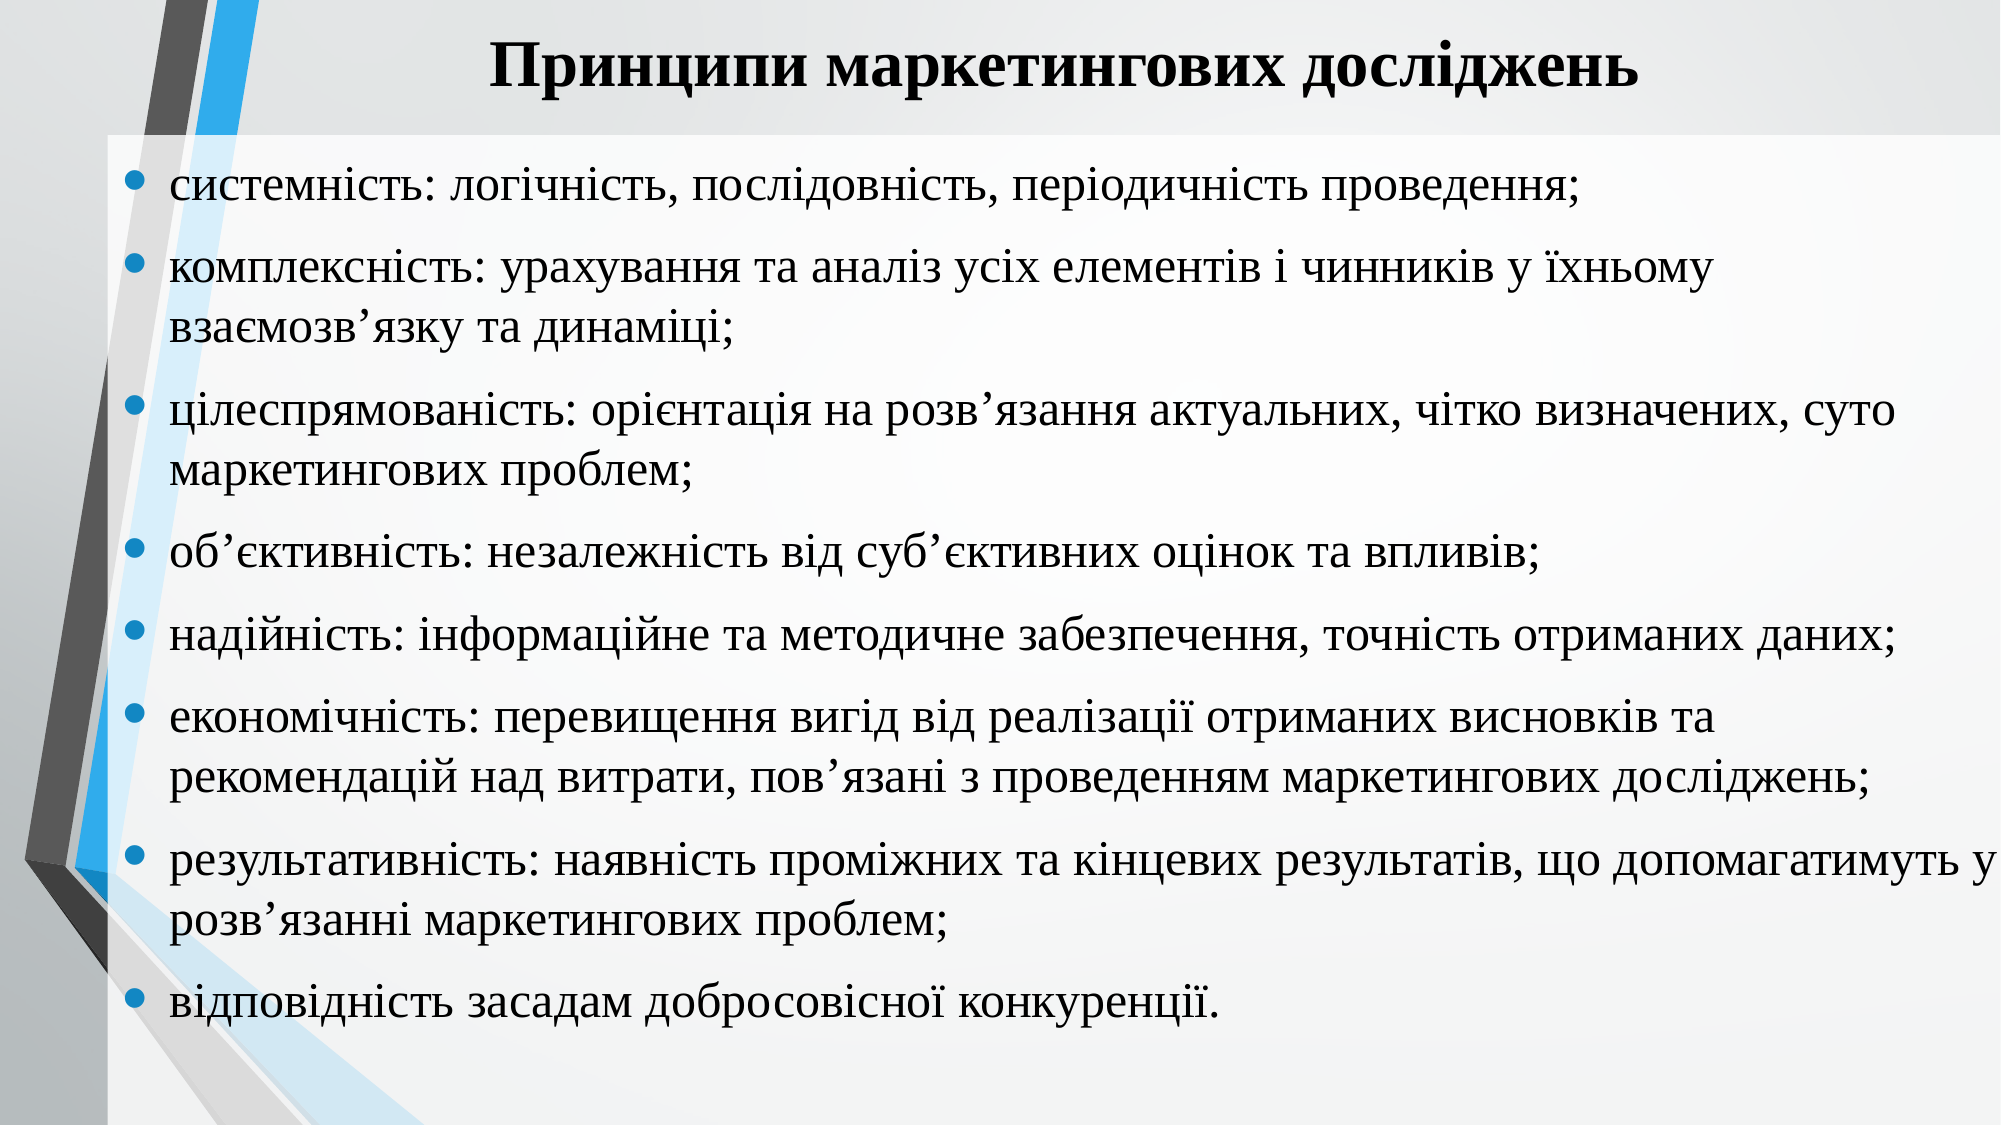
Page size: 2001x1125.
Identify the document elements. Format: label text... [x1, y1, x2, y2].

title Принципи маркетингових досліджень [243, 0, 1887, 135]
list системність: логічність, послідовність, періодичність проведення; комплексність: урахування та аналіз усіх елементів і чинників у їхньому взаємозв’язку та динаміці; цілеспрямованість: орієнтація на розв’язання актуальних, чітко визначених, суто маркетингових проблем; об’єктивність: незалежність від суб’єктивних оцінок та впливів; надійність: інформаційне та методичне забезпечення, точність отриманих даних; економічність: перевищення вигід від реалізації отриманих висновків та рекомендацій над витрати, пов’язані з проведенням маркетингових досліджень; результативність: наявність проміжних та кінцевих результатів, що допомагатимуть у розв’язанні маркетингових проблем; відповідність засадам добросовісної конкуренції. [107, 135, 2000, 1125]
